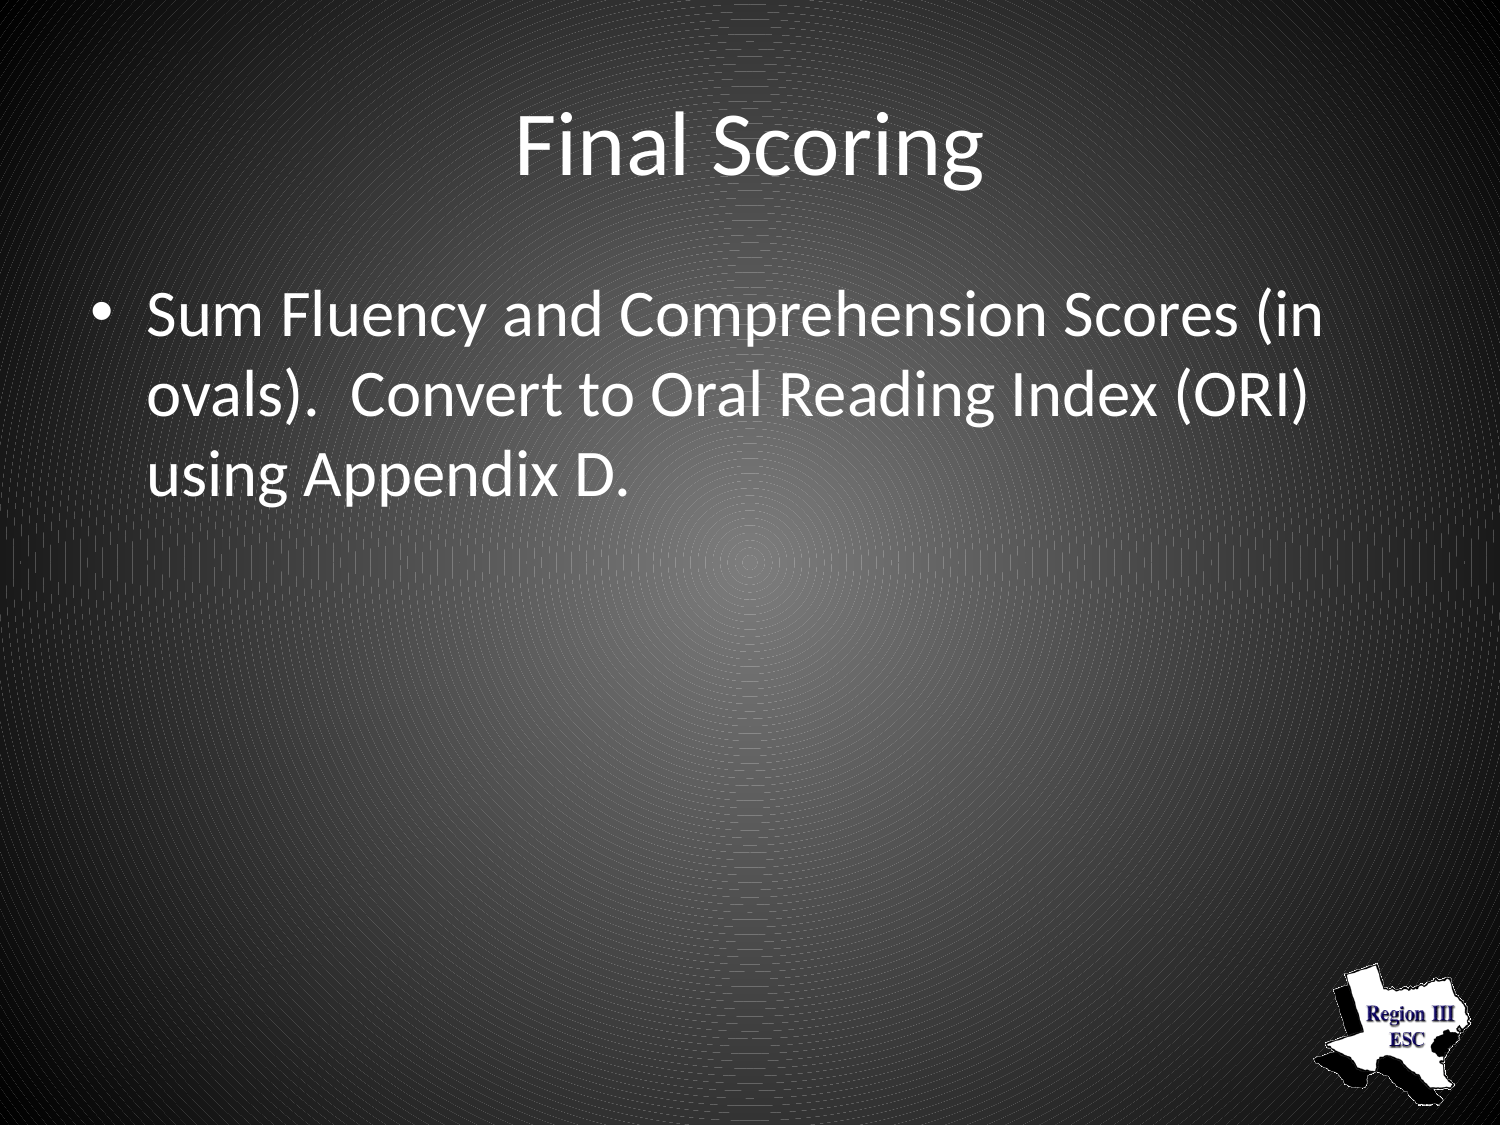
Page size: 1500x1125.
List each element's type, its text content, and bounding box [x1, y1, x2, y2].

picture [1312, 962, 1472, 1108]
footer [512, 1042, 988, 1103]
title Final Scoring [75, 45, 1425, 233]
list Sum Fluency and Comprehension Scores (in ovals). Convert to Oral Reading Index (ORI) using Appendix D. [75, 262, 1425, 1005]
